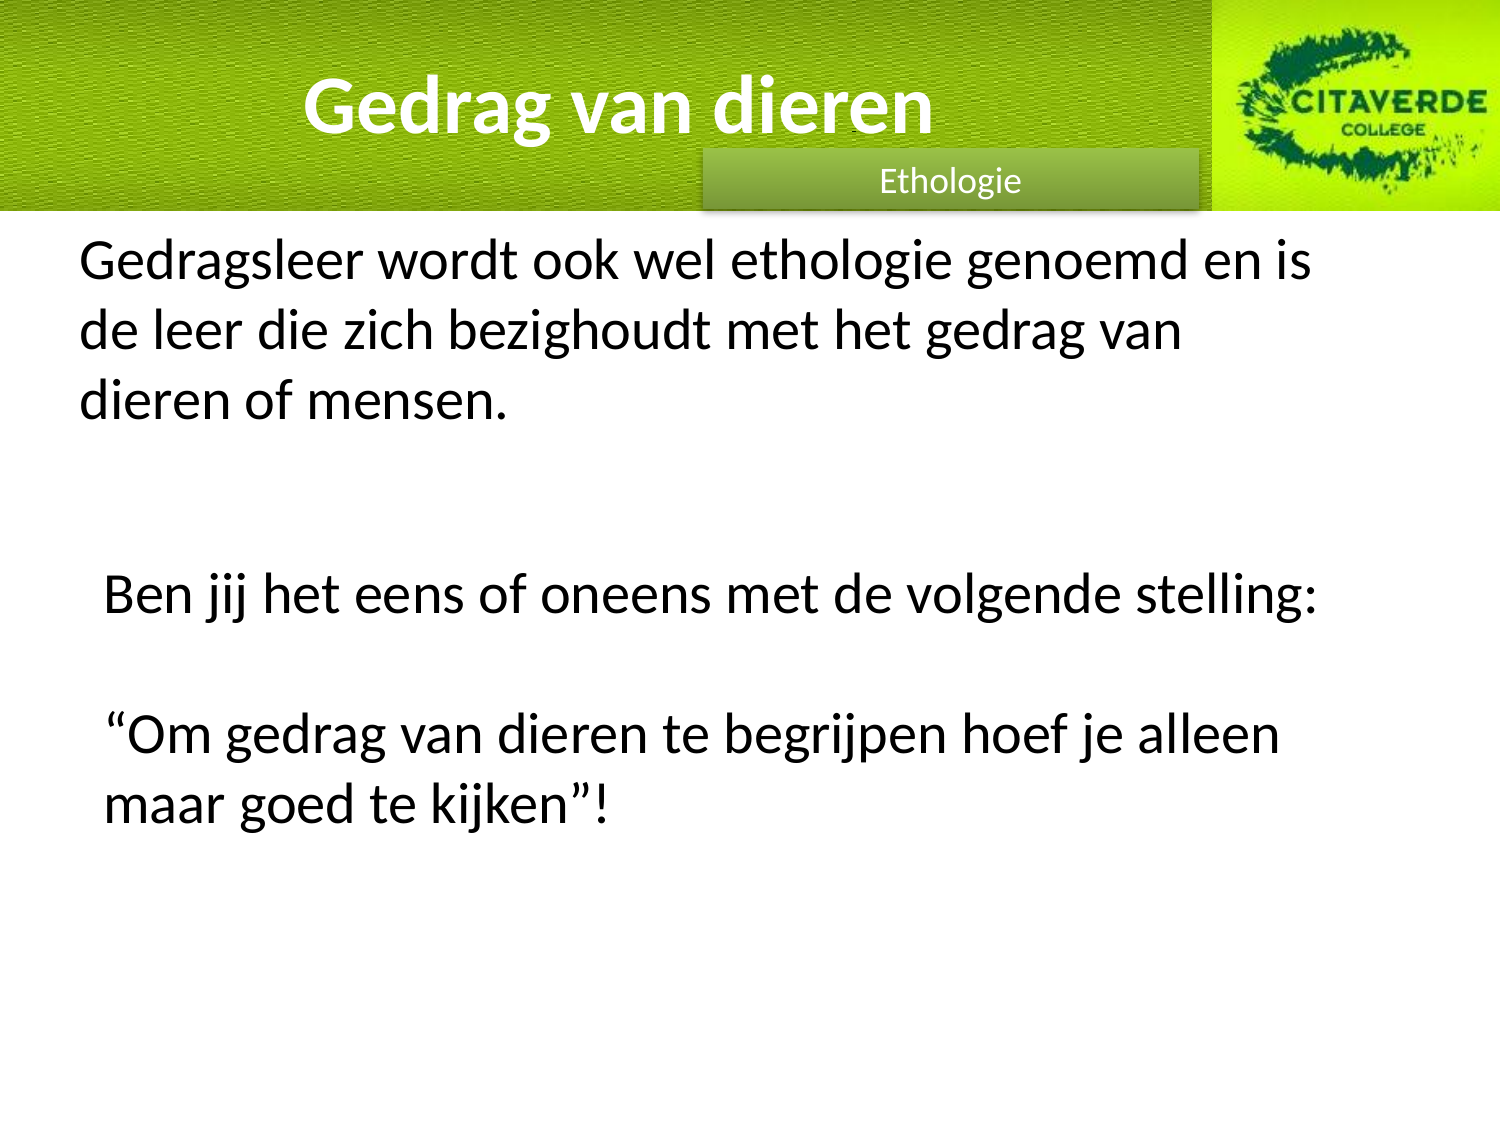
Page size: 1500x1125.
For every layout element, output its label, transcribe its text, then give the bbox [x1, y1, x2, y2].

text_box Ben jij het eens of oneens met de volgende stelling: “Om gedrag van dieren te begrijpen hoef je alleen maar goed te kijken”! [88, 503, 1365, 843]
title Gedragsleer wordt ook wel ethologie genoemd en is de leer die zich bezighoudt met het gedrag van dieren of mensen. [64, 278, 1341, 374]
picture [0, 0, 1500, 212]
